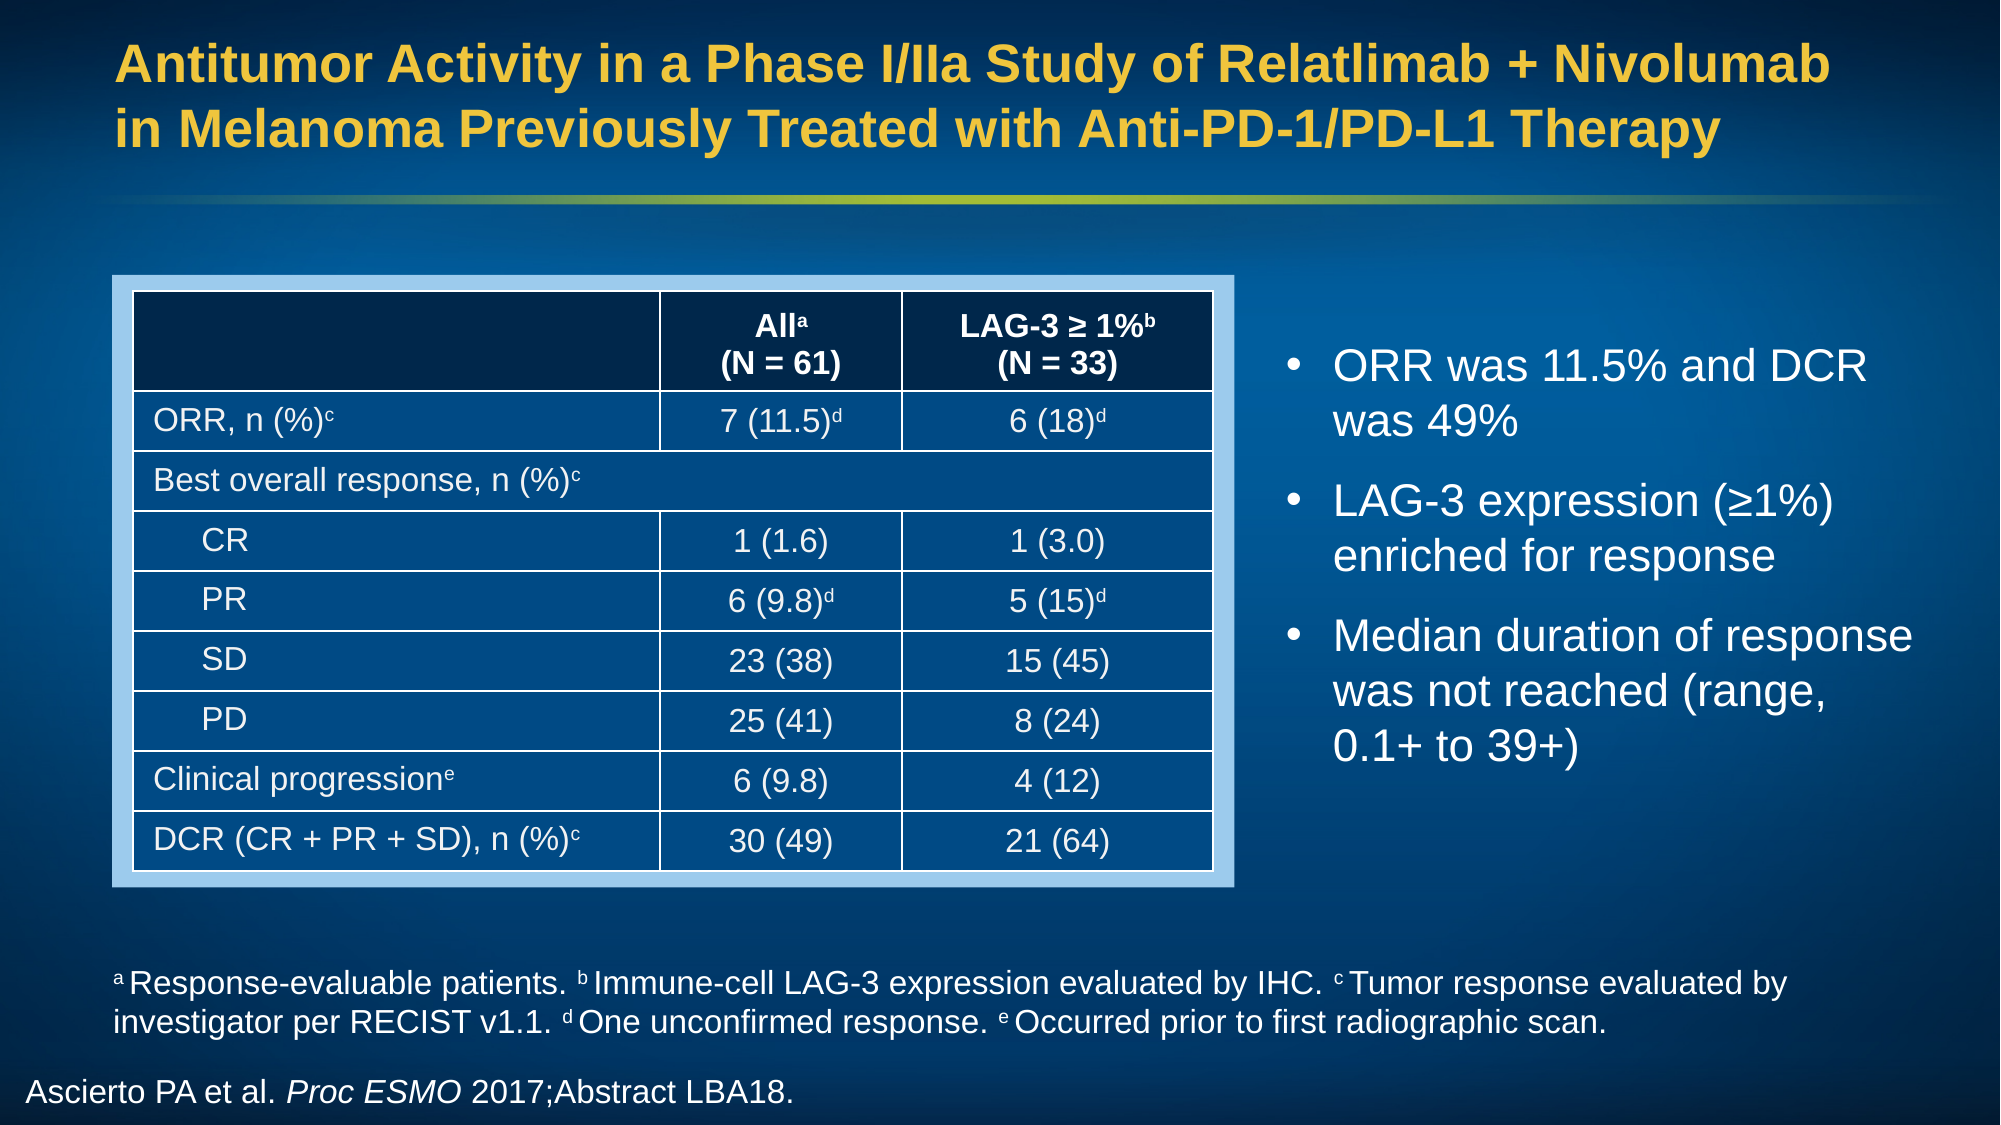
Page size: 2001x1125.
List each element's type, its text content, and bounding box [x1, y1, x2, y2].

text_box Ascierto PA et al. Proc ESMO 2017;Abstract LBA18. [2, 1062, 1803, 1122]
table_cell Best overall response, n (%)c [134, 452, 1212, 510]
table_header [134, 292, 659, 390]
table_header LAG-3 ≥ 1%b (N = 33) [903, 292, 1212, 390]
table_cell 5 (15)d [903, 572, 1212, 630]
table_cell 1 (1.6) [661, 512, 901, 570]
table_cell Clinical progressione [134, 752, 659, 810]
table_cell PR [134, 572, 659, 630]
text_box a Response-evaluable patients. b Immune-cell LAG-3 expression evaluated by IHC. c Tumor response evaluated by investigator per RECIST v1.1. d One unconfirmed response. e Occurred prior to first radiographic scan. [98, 953, 1924, 1048]
table_cell CR [134, 512, 659, 570]
title Antitumor Activity in a Phase I/IIa Study of Relatlimab + Nivolumab in Melanoma Previously Treated with Anti-PD-1/PD-L1 Therapy [99, 0, 1900, 188]
table_cell 8 (24) [903, 692, 1212, 750]
table_cell 21 (64) [903, 812, 1212, 870]
table_cell 6 (9.8) [661, 752, 901, 810]
table_cell 15 (45) [903, 632, 1212, 690]
picture [0, 0, 2000, 1125]
table_cell 30 (49) [661, 812, 901, 870]
table_cell PD [134, 692, 659, 750]
table_cell 6 (18)d [903, 392, 1212, 450]
table_cell 6 (9.8)d [661, 572, 901, 630]
table_cell 4 (12) [903, 752, 1212, 810]
table_cell 25 (41) [661, 692, 901, 750]
text_box [112, 274, 1235, 888]
table_header Alla (N = 61) [661, 292, 901, 390]
table_cell SD [134, 632, 659, 690]
table_cell 23 (38) [661, 632, 901, 690]
table_cell DCR (CR + PR + SD), n (%)c [134, 812, 659, 870]
table_cell 7 (11.5)d [661, 392, 901, 450]
table_cell ORR, n (%)c [134, 392, 659, 450]
table_cell 1 (3.0) [903, 512, 1212, 570]
text_box ORR was 11.5% and DCR was 49% LAG-3 expression (≥1%) enriched for response Median duration of response was not reached (range, 0.1+ to 39+) [1271, 328, 1938, 779]
